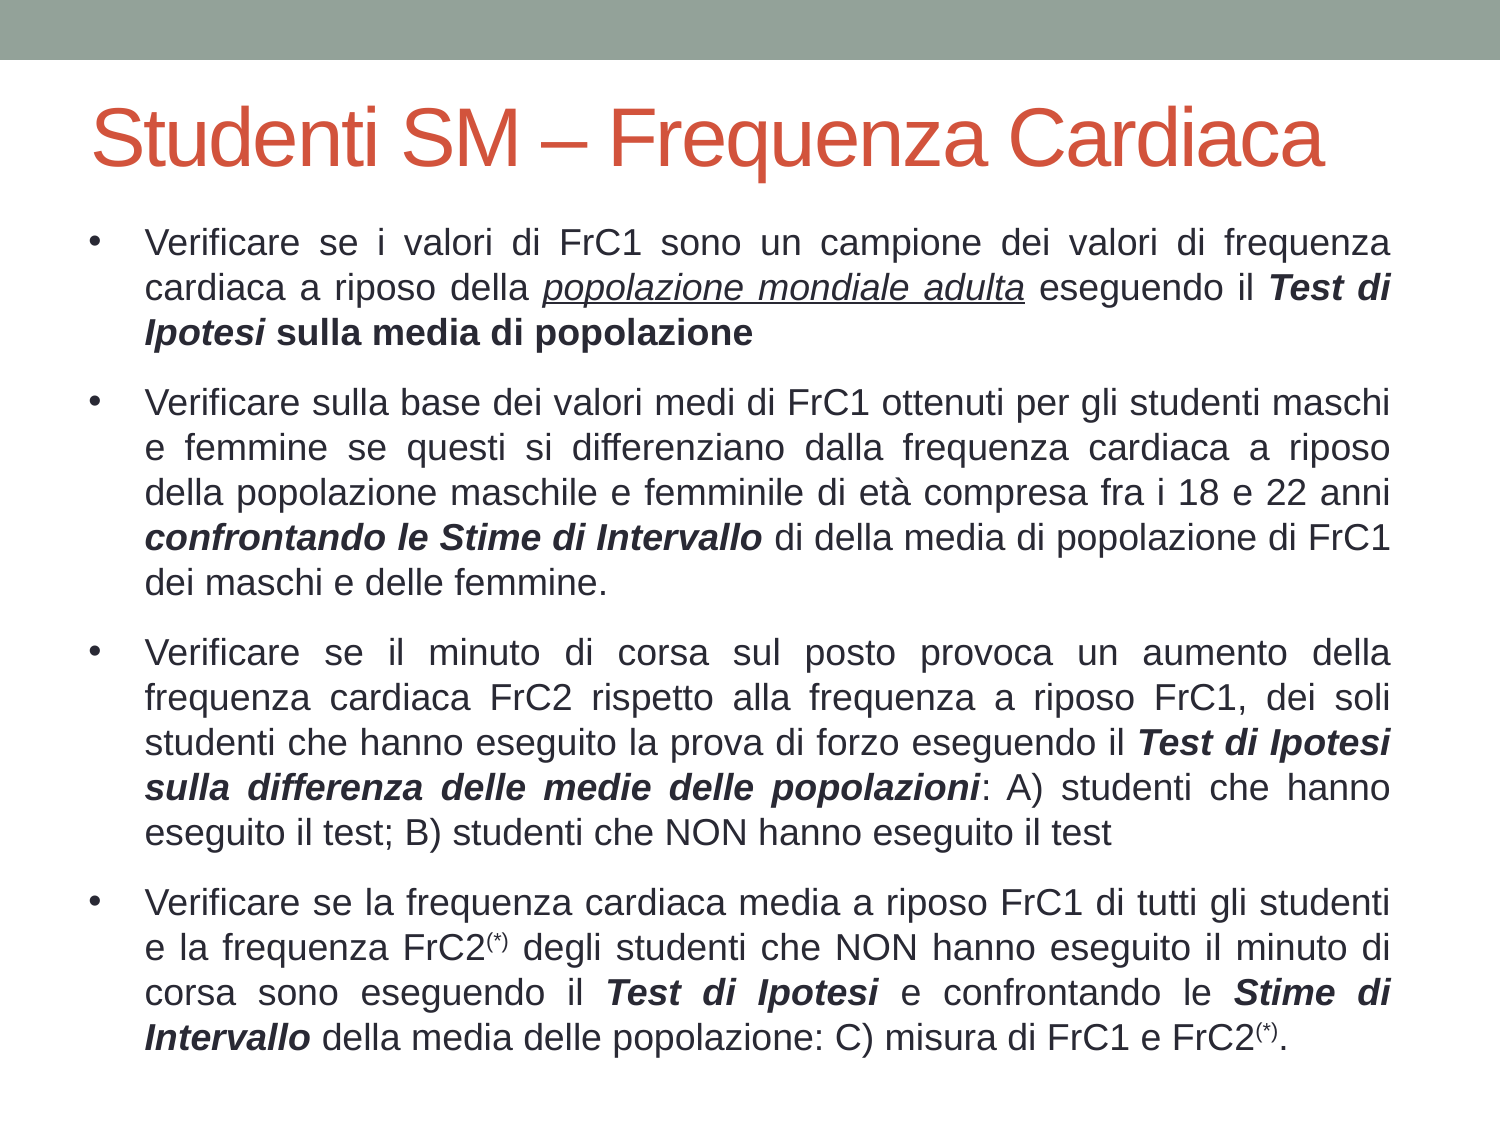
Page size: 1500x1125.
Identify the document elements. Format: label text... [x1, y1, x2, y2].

title Studenti SM – Frequenza Cardiaca [75, 58, 1425, 209]
text_box Verificare se i valori di FrC1 sono un campione dei valori di frequenza cardiaca a riposo della popolazione mondiale adulta eseguendo il Test di Ipotesi sulla media di popolazione Verificare sulla base dei valori medi di FrC1 ottenuti per gli studenti maschi e femmine se questi si differenziano dalla frequenza cardiaca a riposo della popolazione maschile e femminile di età compresa fra i 18 e 22 anni confrontando le Stime di Intervallo di della media di popolazione di FrC1 dei maschi e delle femmine. Verificare se il minuto di corsa sul posto provoca un aumento della frequenza cardiaca FrC2 rispetto alla frequenza a riposo FrC1, dei soli studenti che hanno eseguito la prova di forzo eseguendo il Test di Ipotesi sulla differenza delle medie delle popolazioni: A) studenti che hanno eseguito il test; B) studenti che NON hanno eseguito il test Verificare se la frequenza cardiaca media a riposo FrC1 di tutti gli studenti e la frequenza FrC2(*) degli studenti che NON hanno eseguito il minuto di corsa sono eseguendo il Test di Ipotesi e confrontando le Stime di Intervallo della media delle popolazione: C) misura di FrC1 e FrC2(*). [73, 210, 1406, 1066]
